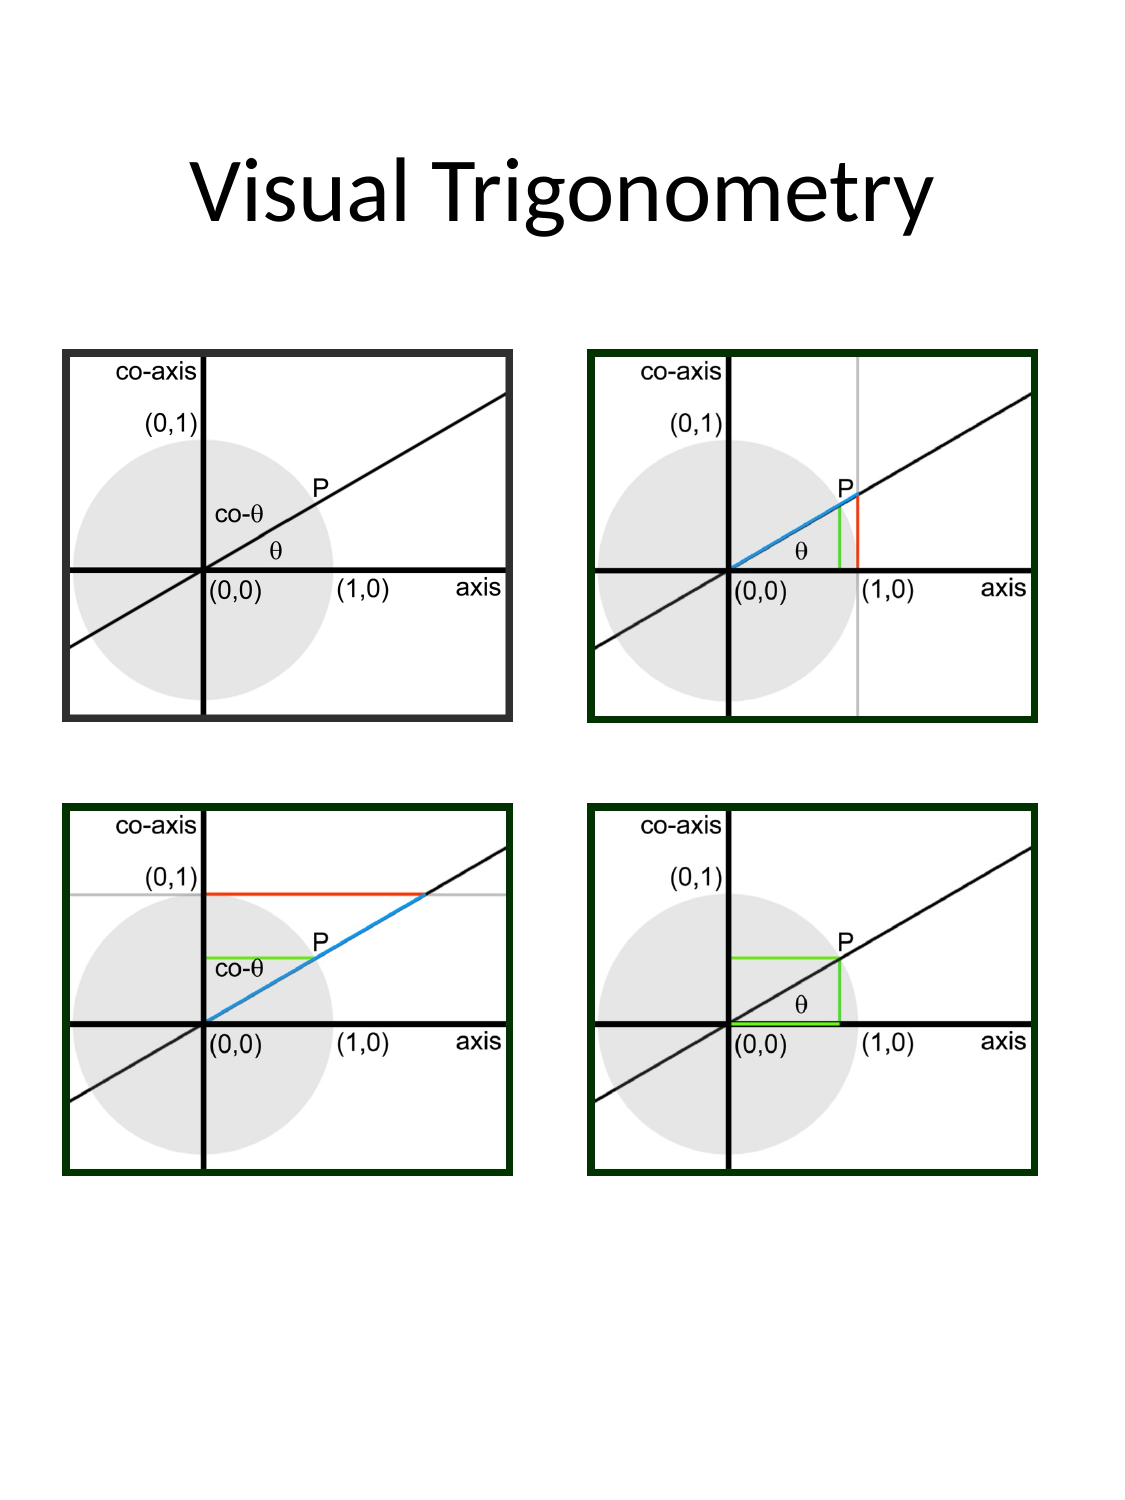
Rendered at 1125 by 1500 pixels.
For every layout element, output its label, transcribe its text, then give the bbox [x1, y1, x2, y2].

title Visual Trigonometry [56, 60, 1069, 310]
picture [62, 349, 513, 723]
picture [62, 803, 513, 1177]
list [587, 349, 1038, 723]
picture [587, 803, 1038, 1177]
